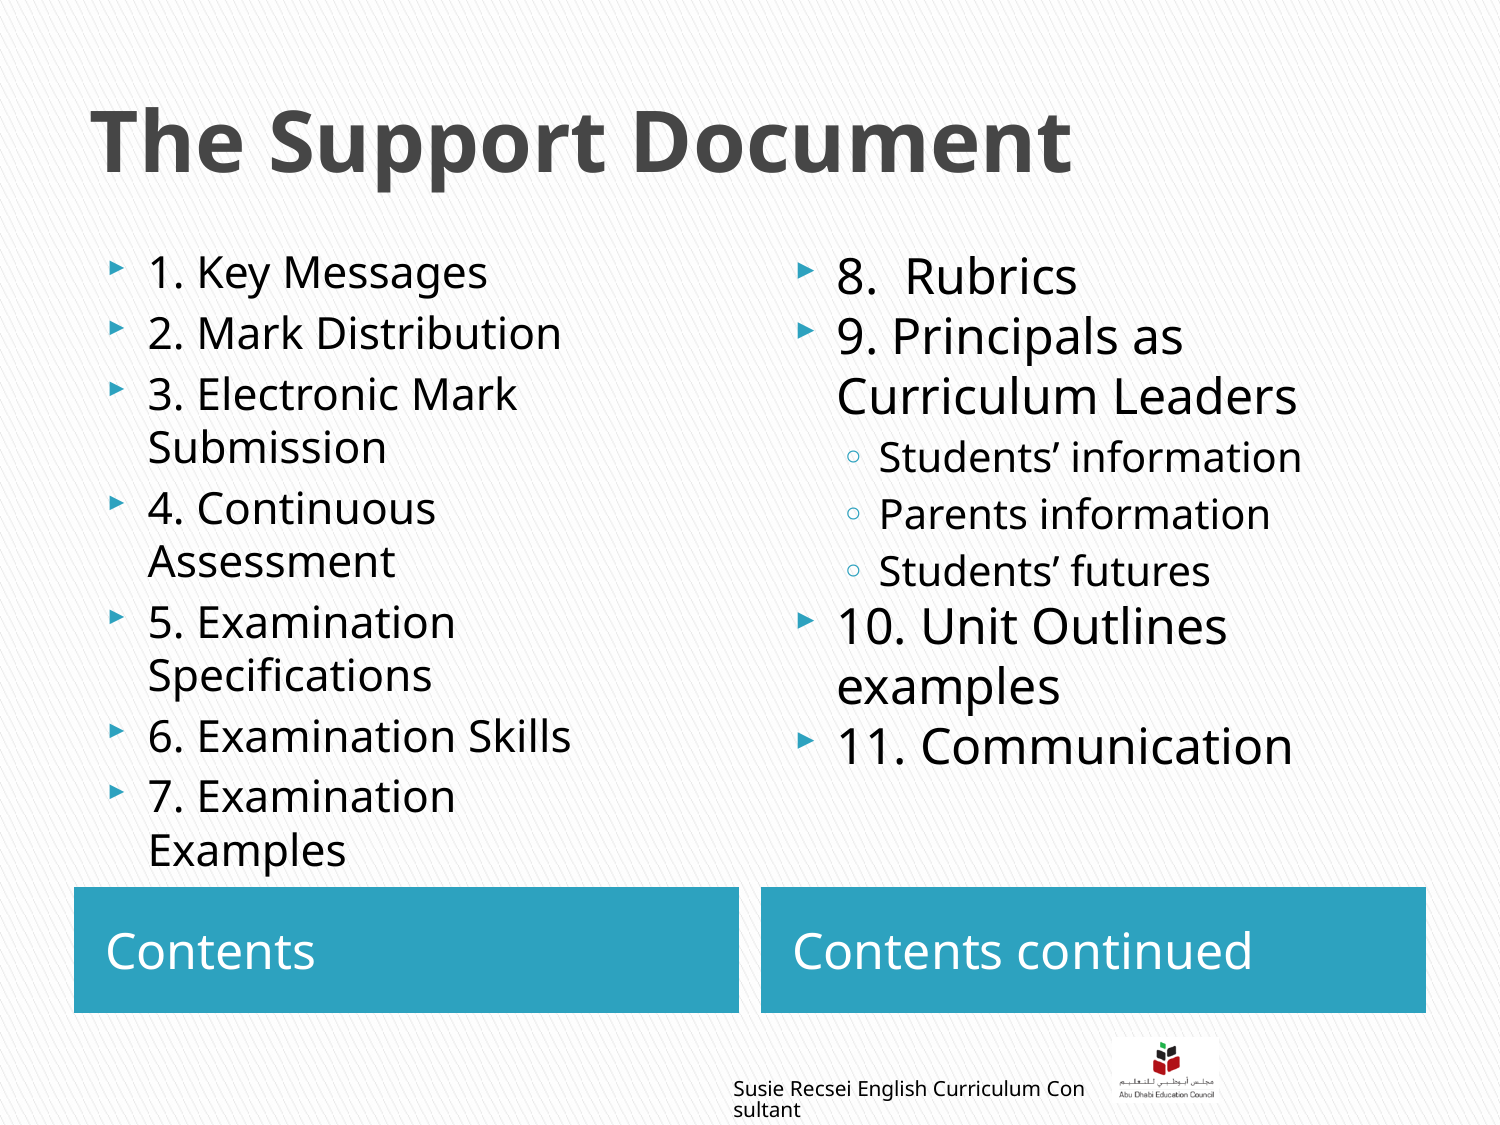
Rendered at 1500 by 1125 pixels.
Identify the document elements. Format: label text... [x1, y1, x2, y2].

title The Support Document [75, 44, 1425, 233]
picture [1112, 1037, 1220, 1104]
list 1. Key Messages 2. Mark Distribution 3. Electronic Mark Submission 4. Continuous Assessment 5. Examination Specifications 6. Examination Skills 7. Examination Examples [75, 236, 738, 884]
list Contents continued [761, 887, 1426, 1013]
footer Susie Recsei English Curriculum Consultant [718, 1051, 1105, 1112]
list Contents [74, 887, 739, 1013]
list 8. Rubrics 9. Principals as Curriculum Leaders Students’ information Parents information Students’ futures 10. Unit Outlines examples 11. Communication [761, 236, 1425, 884]
